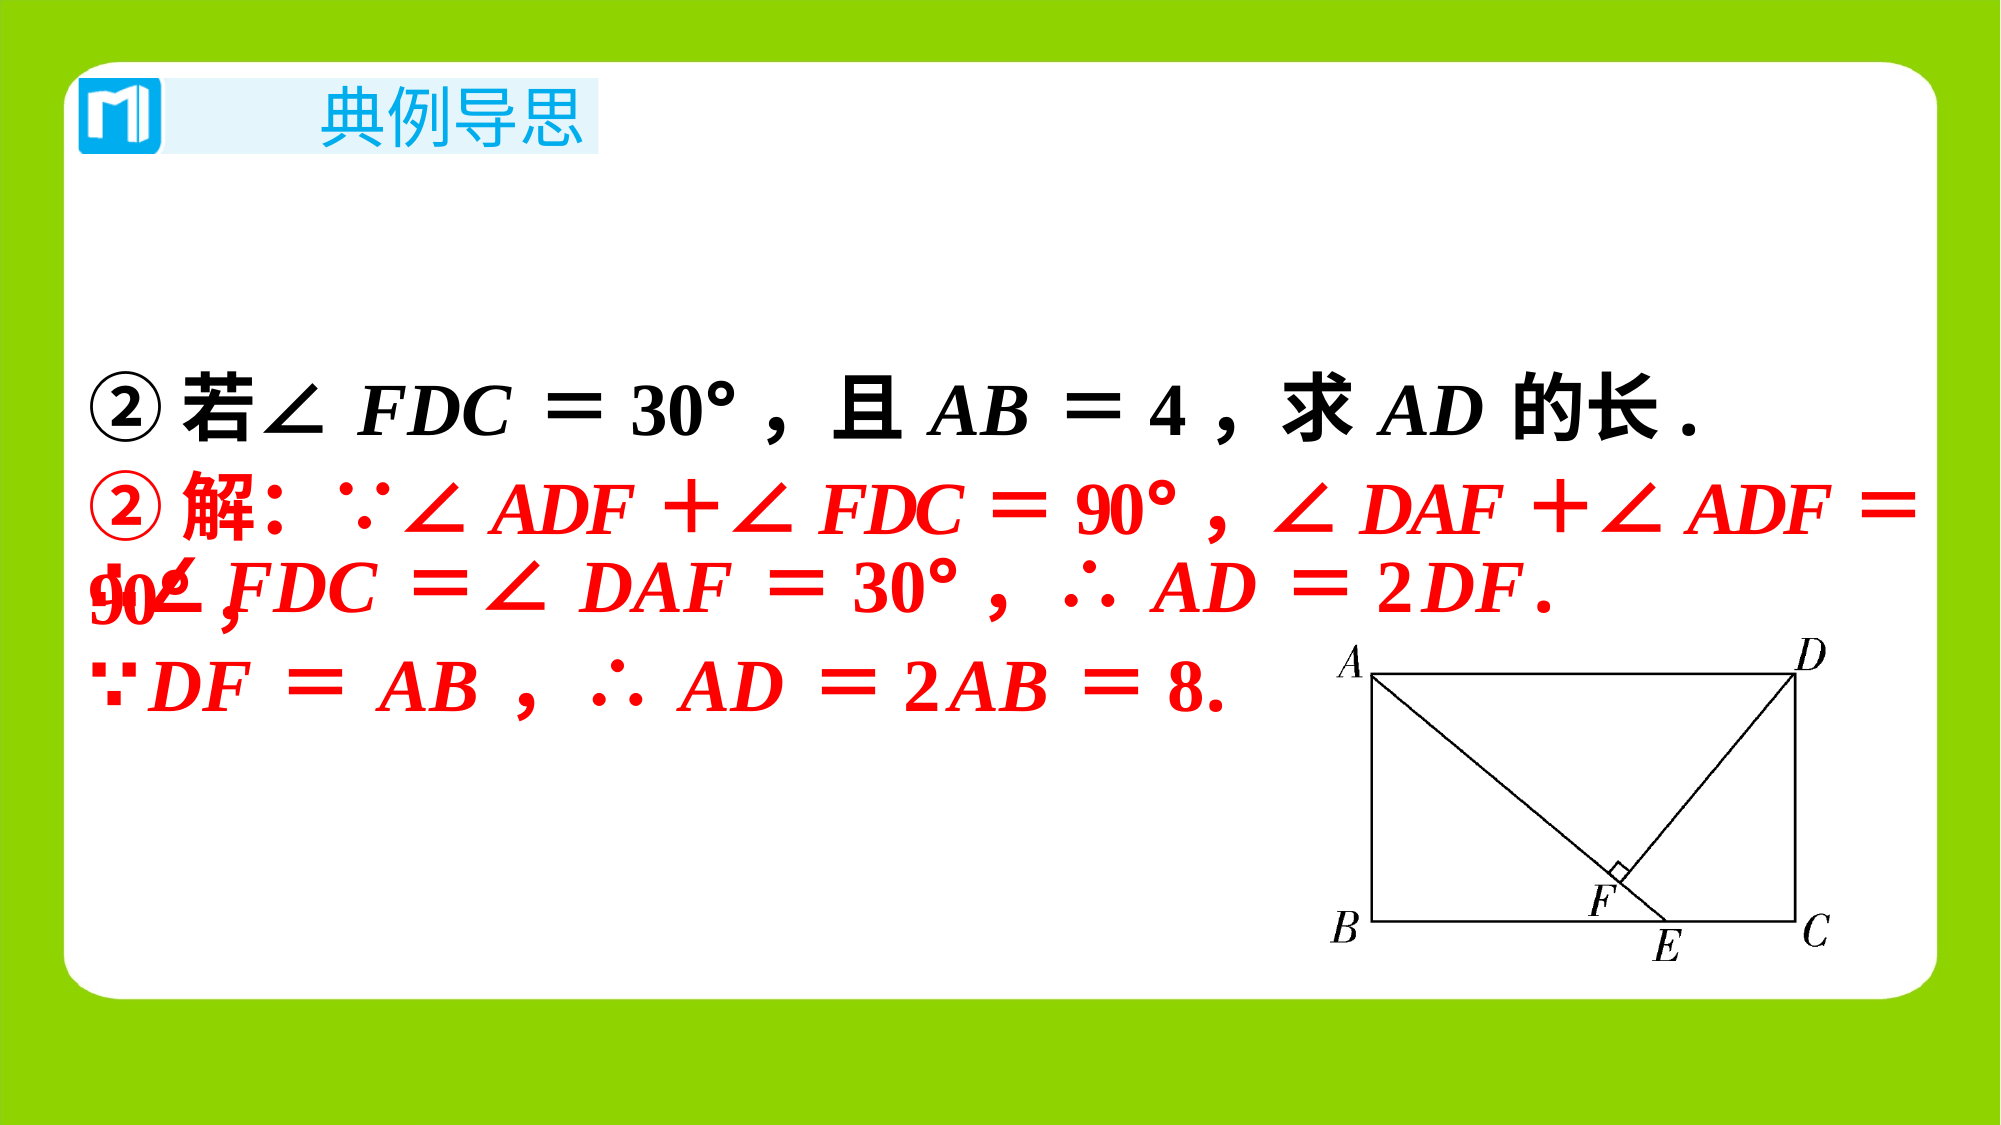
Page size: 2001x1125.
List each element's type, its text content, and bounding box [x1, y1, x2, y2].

picture [0, 0, 2001, 1125]
text_box ∵DF＝AB，∴AD＝2AB＝8. [88, 636, 1134, 728]
text_box ②解：∵∠ADF＋∠FDC＝90°，∠DAF＋∠ADF＝90°， [88, 459, 1974, 642]
text_box ②若∠FDC＝30°，且AB＝4，求AD的长. [88, 360, 1562, 452]
text_box ∴∠FDC＝∠DAF＝30°，∴AD＝2DF. [88, 537, 1528, 629]
